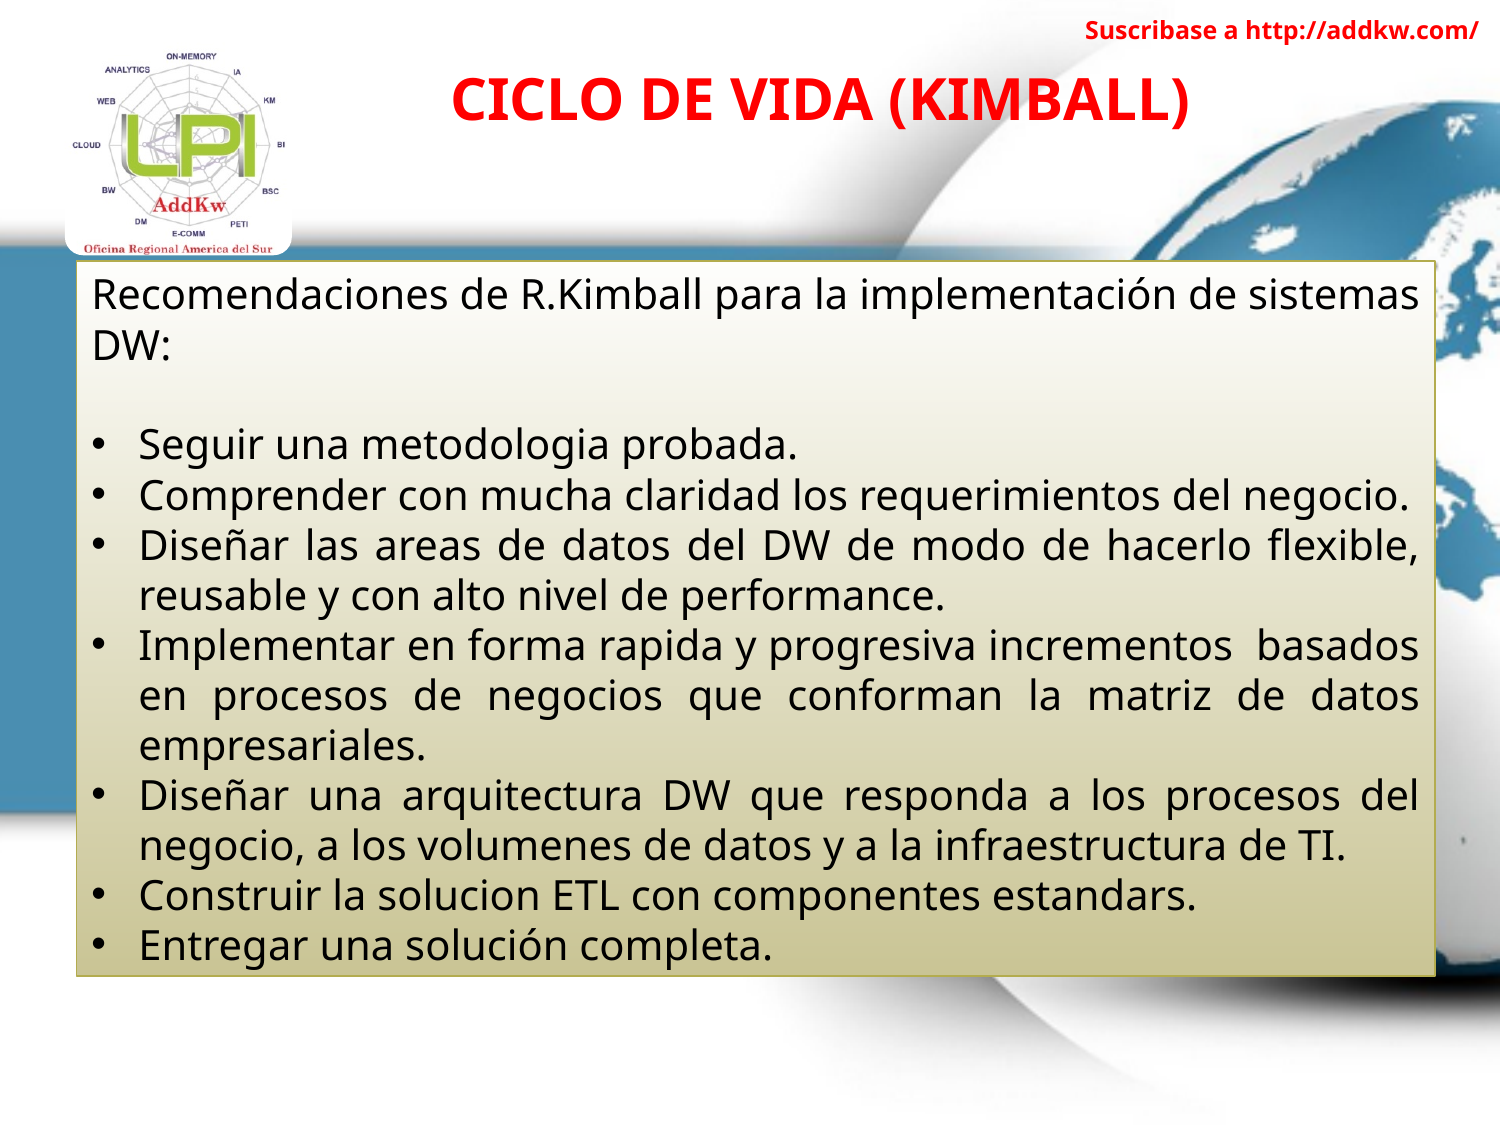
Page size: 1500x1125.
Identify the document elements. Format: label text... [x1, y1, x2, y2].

text_box Recomendaciones de R.Kimball para la implementación de sistemas DW: Seguir una metodologia probada. Comprender con mucha claridad los requerimientos del negocio. Diseñar las areas de datos del DW de modo de hacerlo flexible, reusable y con alto nivel de performance. Implementar en forma rapida y progresiva incrementos basados en procesos de negocios que conforman la matriz de datos empresariales. Diseñar una arquitectura DW que responda a los procesos del negocio, a los volumenes de datos y a la infraestructura de TI. Construir la solucion ETL con componentes estandars. Entregar una solución completa. [76, 260, 1436, 977]
picture [0, 0, 1500, 1125]
text_box Ciclo de vida (kimball) [276, 54, 1364, 173]
text_box Suscribase a http://addkw.com/ [1070, 7, 1495, 52]
